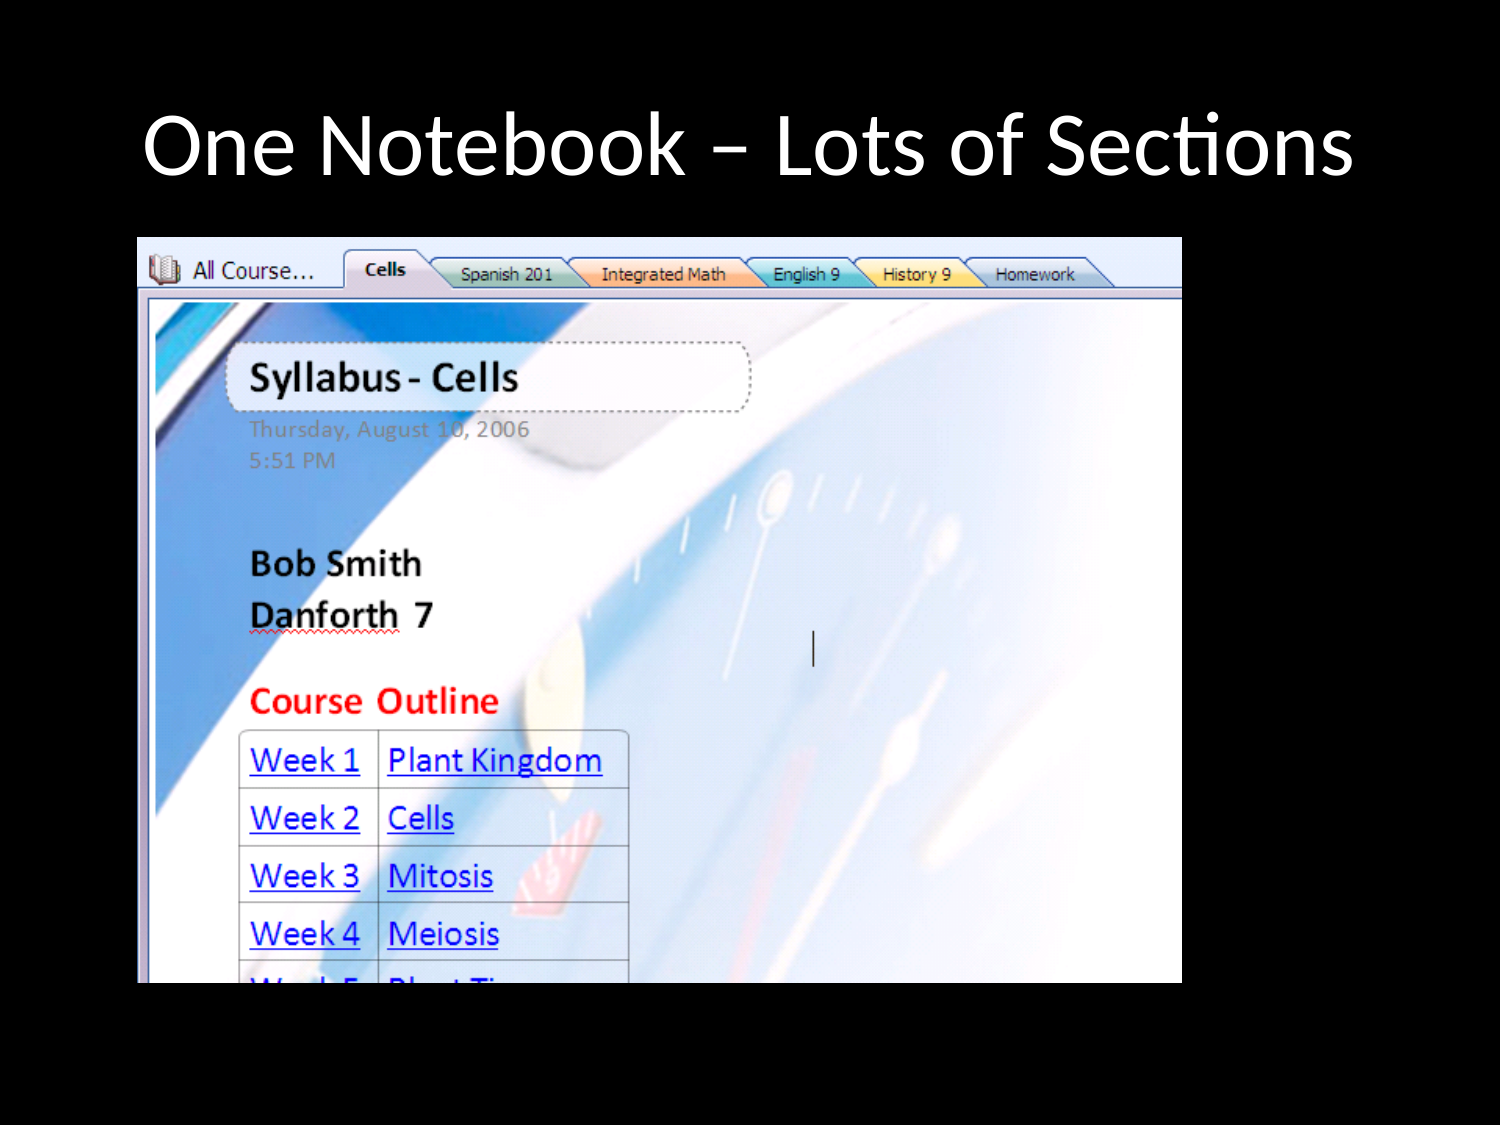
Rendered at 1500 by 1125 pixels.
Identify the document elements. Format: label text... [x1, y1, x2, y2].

picture [137, 237, 1182, 984]
title One Notebook – Lots of Sections [75, 45, 1425, 233]
